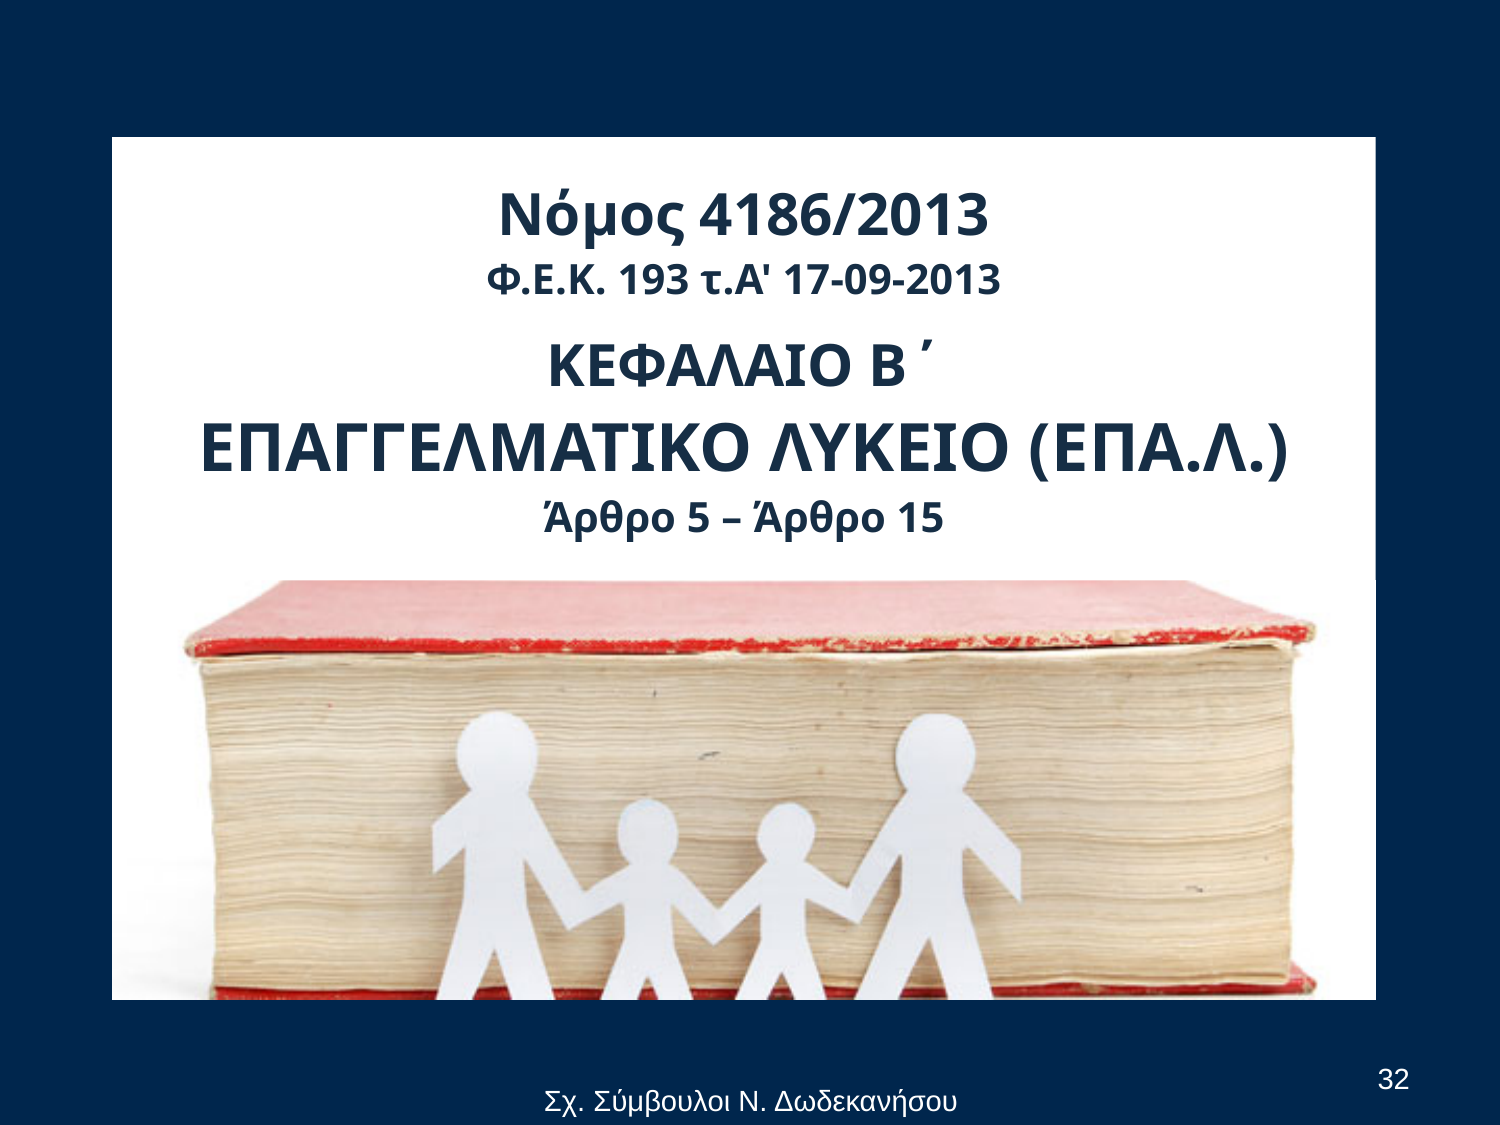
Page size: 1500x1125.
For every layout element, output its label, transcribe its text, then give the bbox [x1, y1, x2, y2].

footer Σχ. Σύμβουλοι Ν. Δωδεκανήσου [513, 1046, 989, 1125]
slide_number 32 [1074, 1024, 1426, 1103]
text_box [111, 136, 1377, 1000]
